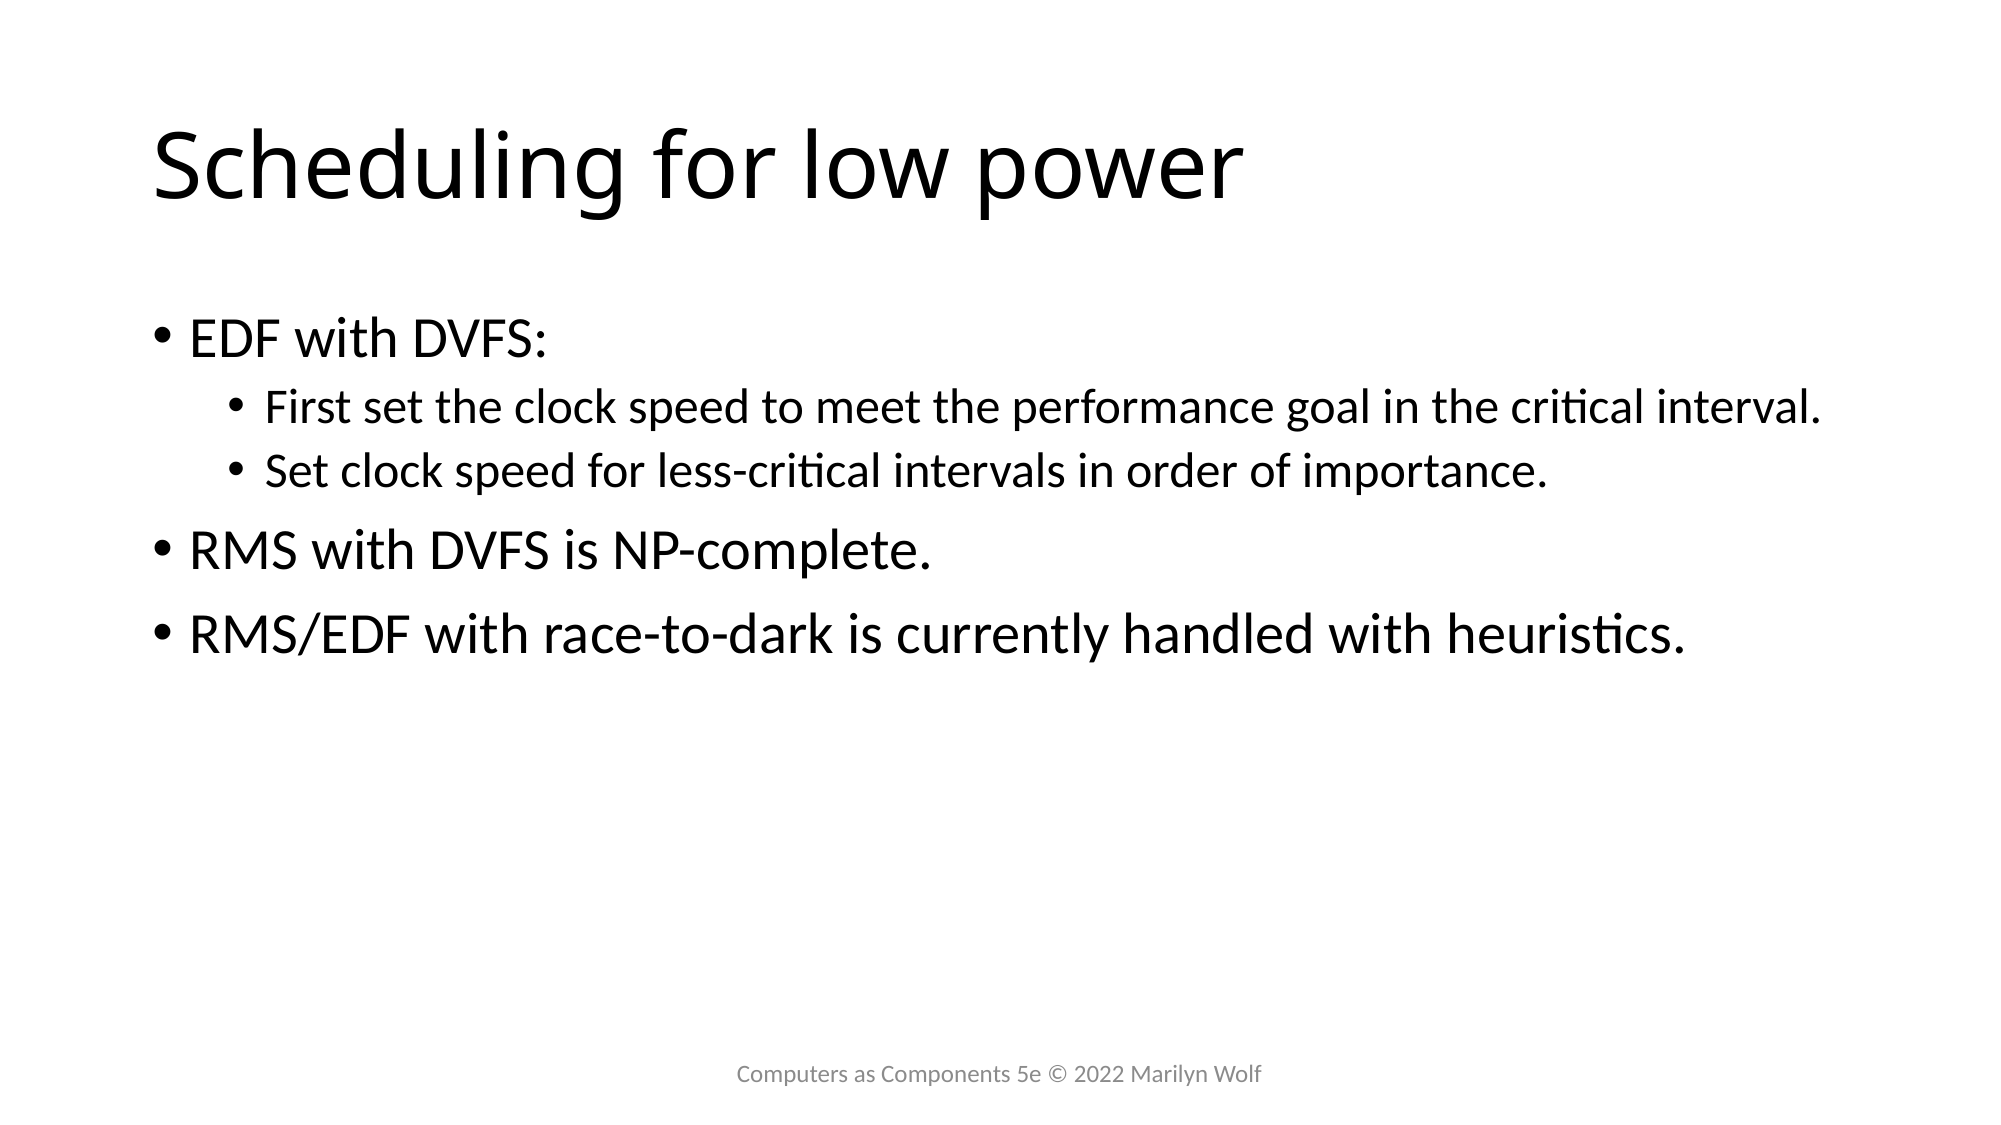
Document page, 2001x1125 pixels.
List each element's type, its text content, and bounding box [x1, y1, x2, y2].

footer Computers as Components 5e © 2022 Marilyn Wolf [662, 1042, 1338, 1103]
list EDF with DVFS: First set the clock speed to meet the performance goal in the critical interval. Set clock speed for less-critical intervals in order of importance. RMS with DVFS is NP-complete. RMS/EDF with race-to-dark is currently handled with heuristics. [137, 299, 1863, 1014]
title Scheduling for low power [137, 59, 1863, 278]
